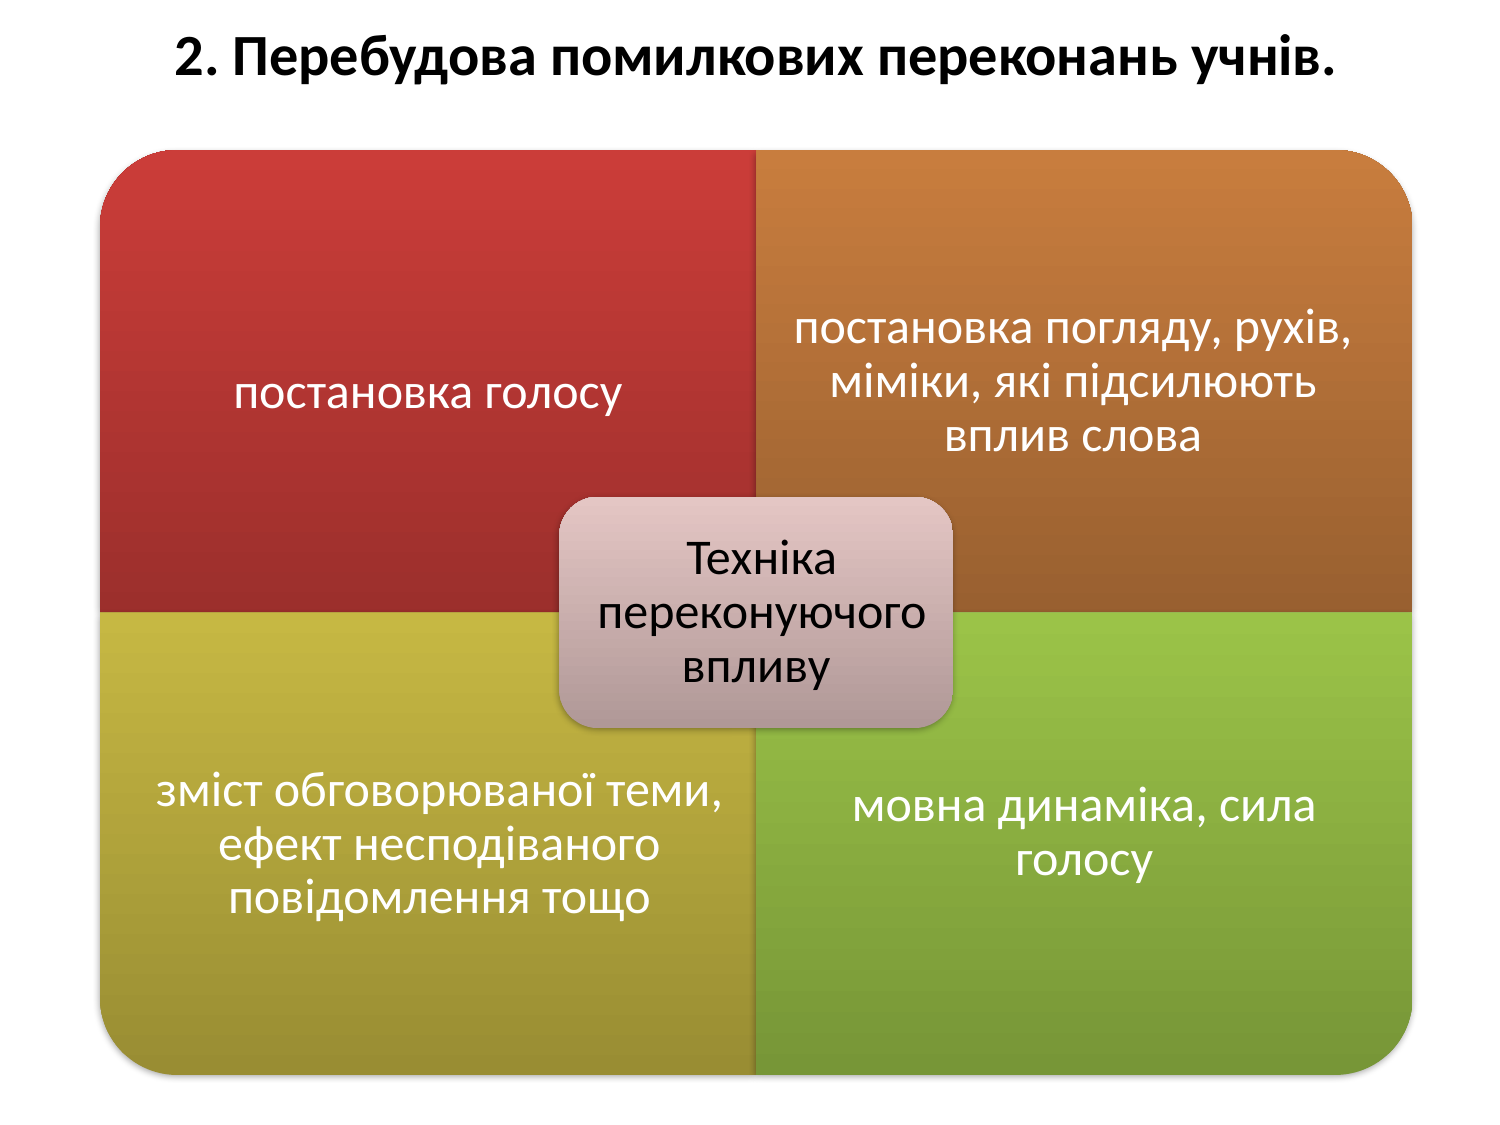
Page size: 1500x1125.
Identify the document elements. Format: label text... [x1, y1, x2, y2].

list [99, 149, 1413, 1076]
title 2. Перебудова помилкових переконань учнів. [125, 0, 1388, 105]
